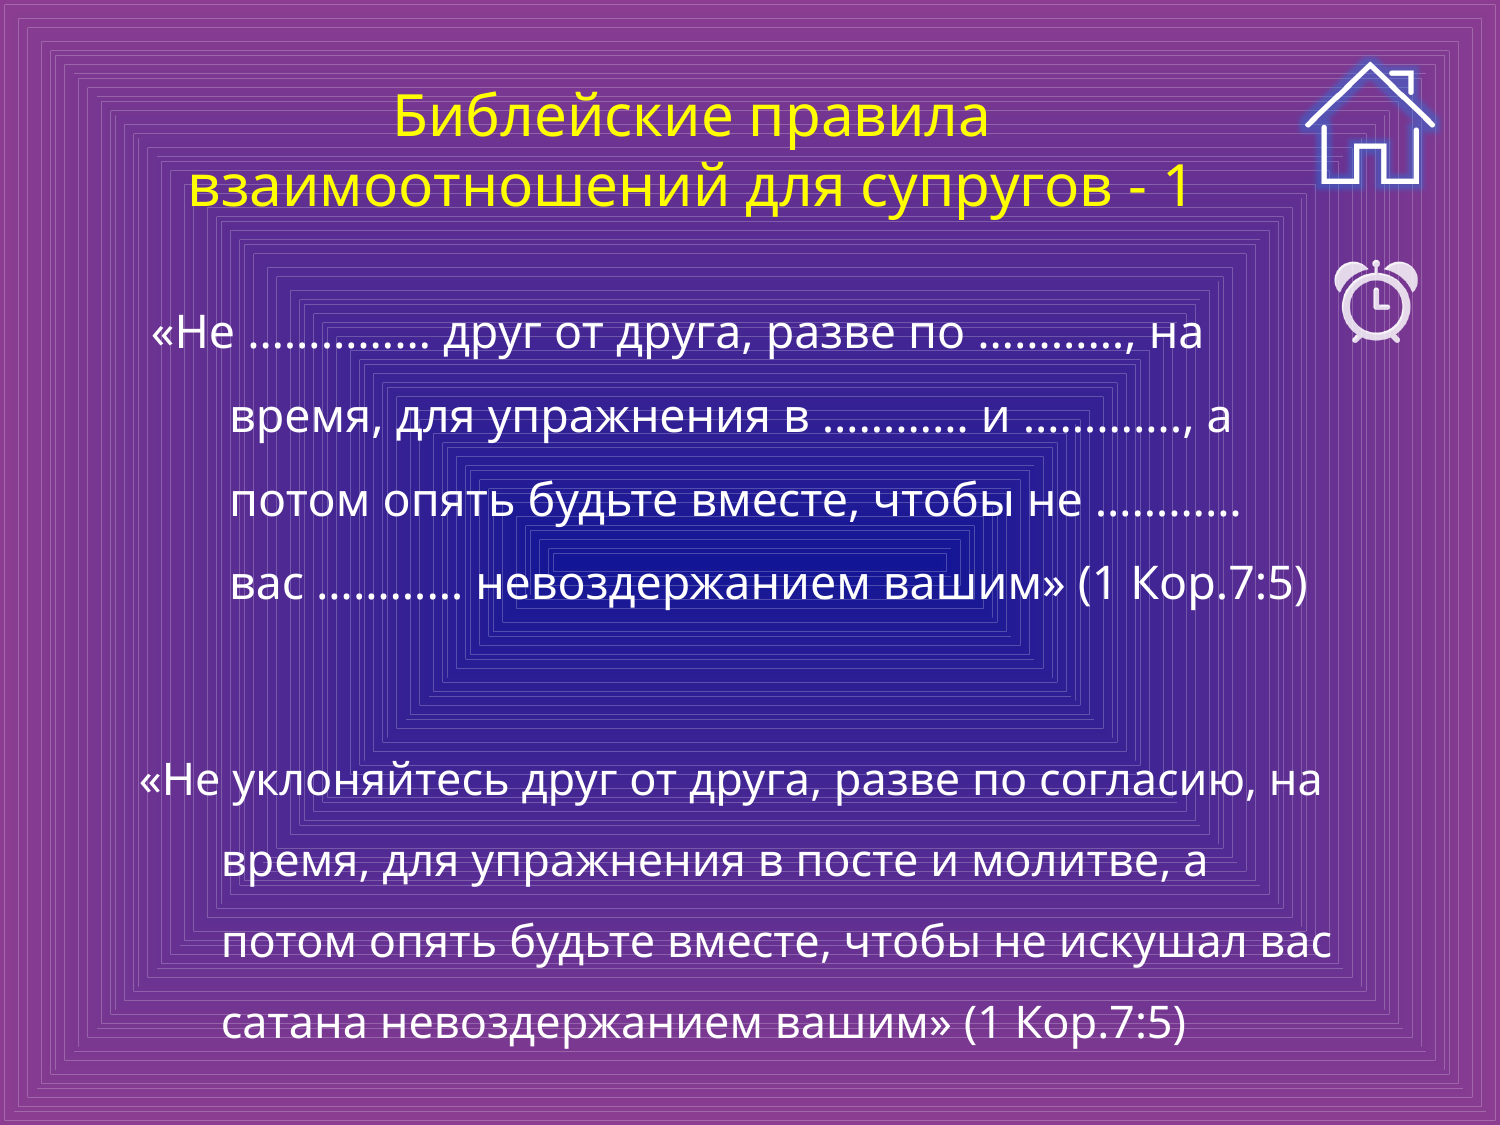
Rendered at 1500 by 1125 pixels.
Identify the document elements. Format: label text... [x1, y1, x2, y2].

picture [1328, 255, 1424, 350]
picture [1304, 54, 1435, 184]
text_box «Не уклоняйтесь друг от друга, разве по согласию, на время, для упражнения в посте и молитве, а потом опять будьте вместе, чтобы не искушал вас сатана невоздержанием вашим» (1 Кор.7:5) [123, 716, 1365, 1059]
list «Не …………… друг от друга, разве по …………, на время, для упражнения в ………… и …………., а потом опять будьте вместе, чтобы не ………… вас ………… невоздержанием вашим» (1 Кор.7:5) [135, 267, 1329, 705]
text_box Библейские правила взаимоотношений для супругов - 1 [100, 54, 1284, 243]
